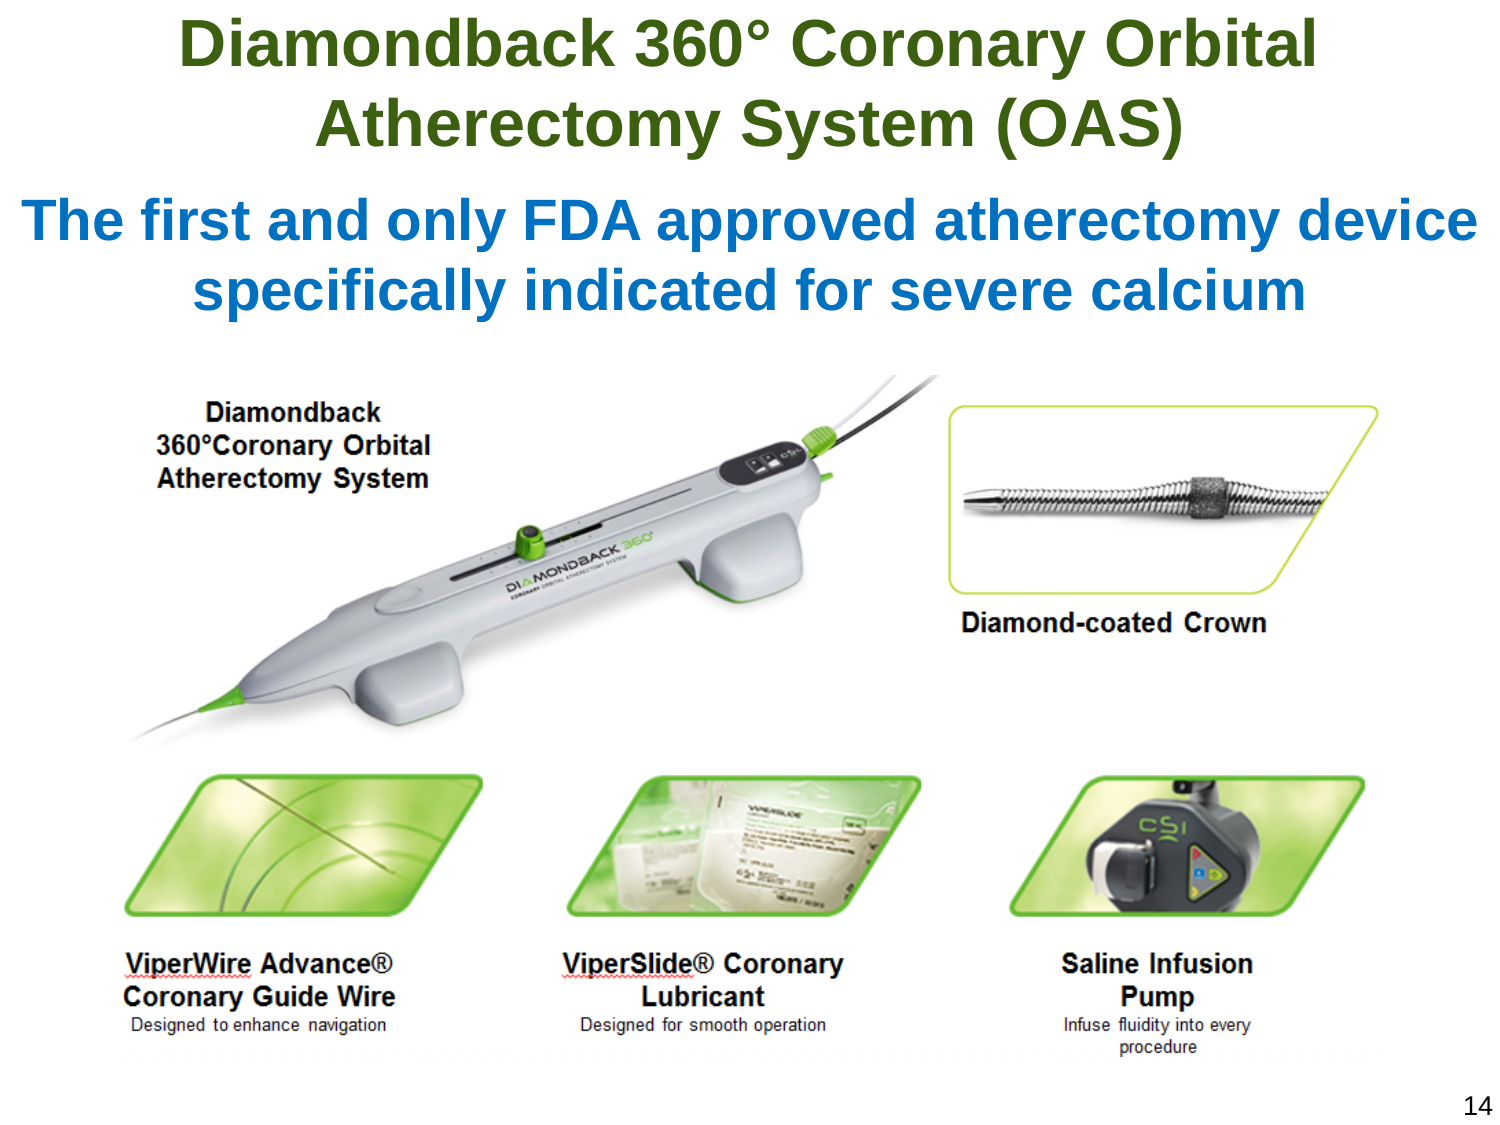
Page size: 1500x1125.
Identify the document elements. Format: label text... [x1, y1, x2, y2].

text_box The first and only FDA approved atherectomy device specifically indicated for severe calcium [1, 174, 1500, 330]
text_box Diamondback 360° Coronary Orbital Atherectomy System (OAS) [0, 0, 1500, 99]
text_box 14 [1437, 1081, 1500, 1125]
picture [119, 374, 1383, 1061]
